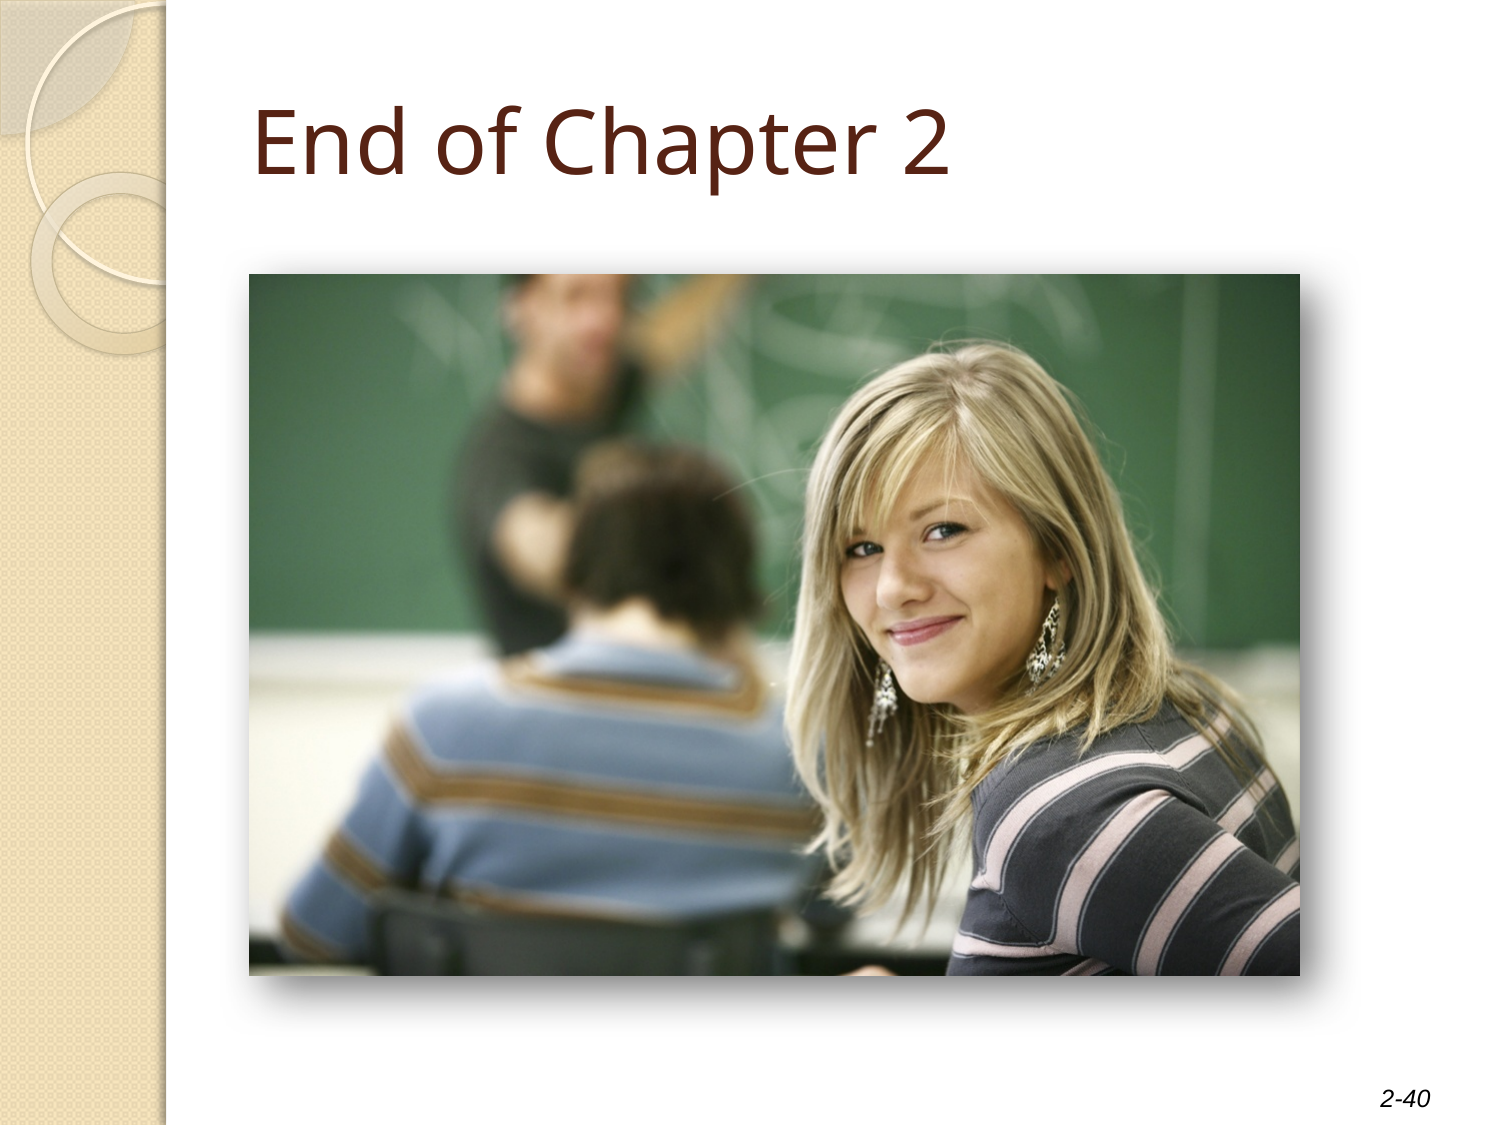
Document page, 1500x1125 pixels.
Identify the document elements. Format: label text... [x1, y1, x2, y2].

title End of Chapter 2 [235, 45, 1466, 233]
picture [249, 274, 1301, 977]
